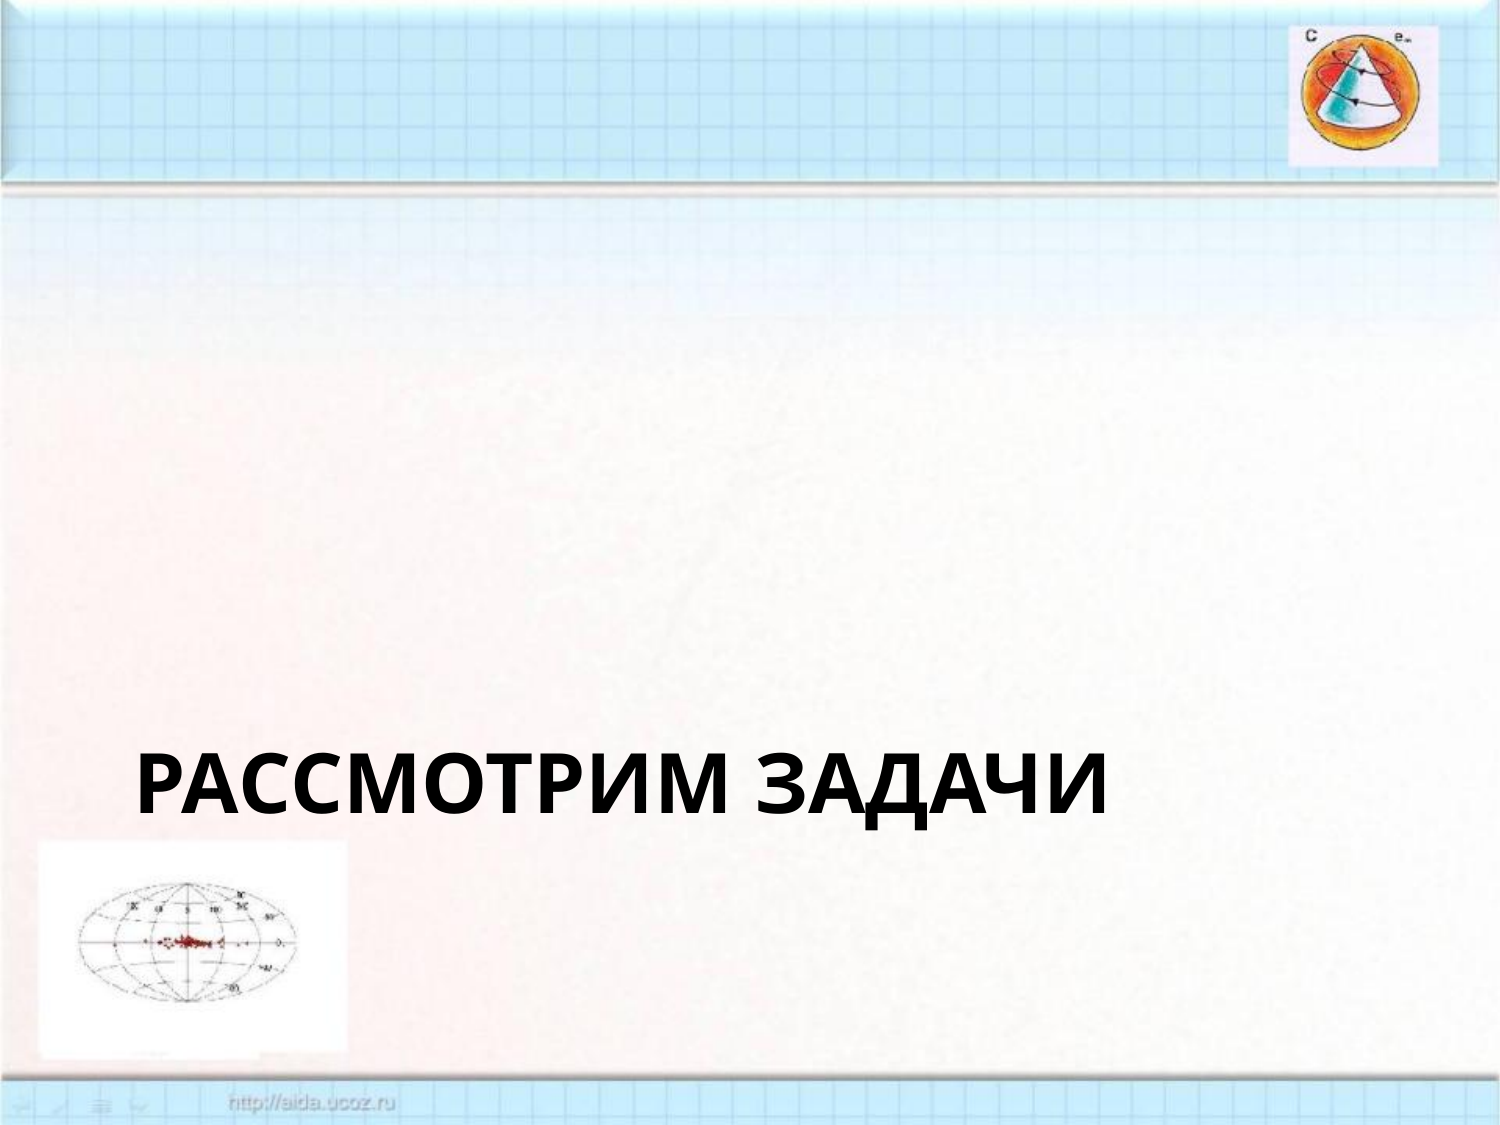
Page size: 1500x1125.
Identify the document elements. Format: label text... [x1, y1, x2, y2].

title Рассмотрим задачи [118, 722, 1394, 947]
picture [0, 0, 1500, 1125]
